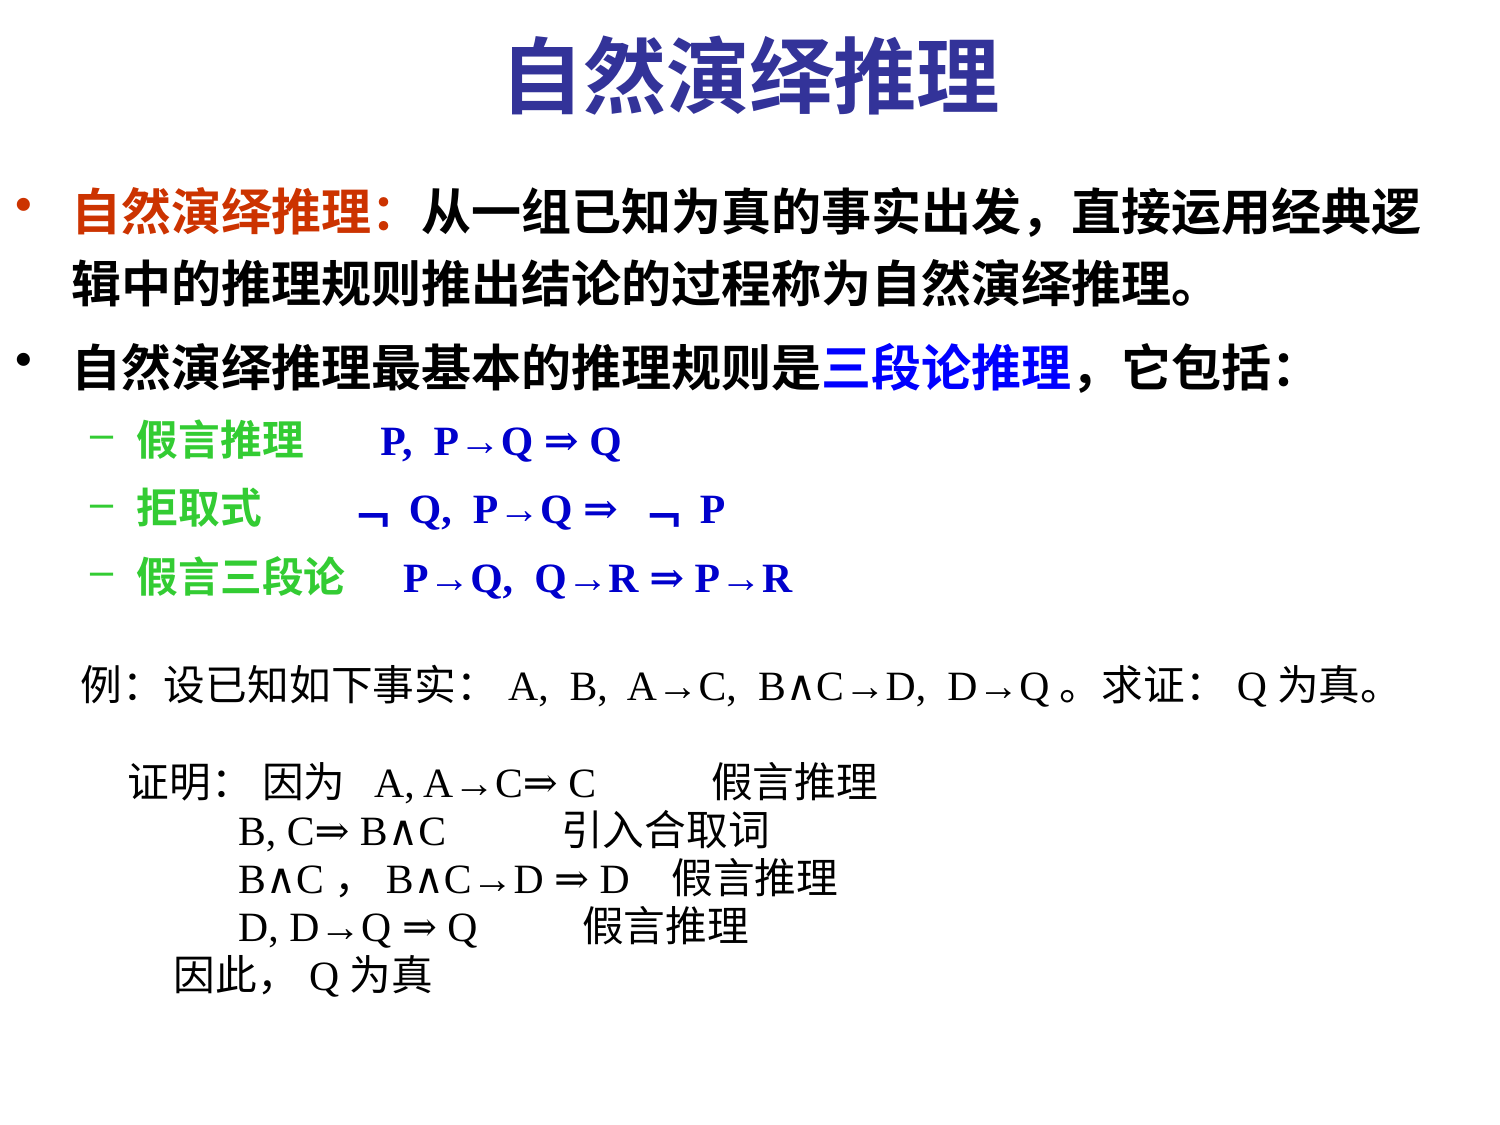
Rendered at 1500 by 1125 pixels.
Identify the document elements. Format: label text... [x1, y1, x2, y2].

title 自然演绎推理 [75, 0, 1425, 149]
list 自然演绎推理：从一组已知为真的事实出发，直接运用经典逻辑中的推理规则推出结论的过程称为自然演绎推理。 自然演绎推理最基本的推理规则是三段论推理，它包括： 假言推理 P, P→Q ⇒ Q 拒取式 ﹁ Q, P→Q ⇒ ﹁ P 假言三段论 P→Q, Q→R ⇒ P→R 例：设已知如下事实：A, B, A→C, B∧C→D, D→Q。求证：Q为真。 证明： 因为 A, A→C⇒ C 假言推理 B, C⇒ B∧C 引入合取词 B∧C，B∧C→D ⇒ D 假言推理 D, D→Q ⇒ Q 假言推理 因此，Q为真 [0, 160, 1471, 1125]
